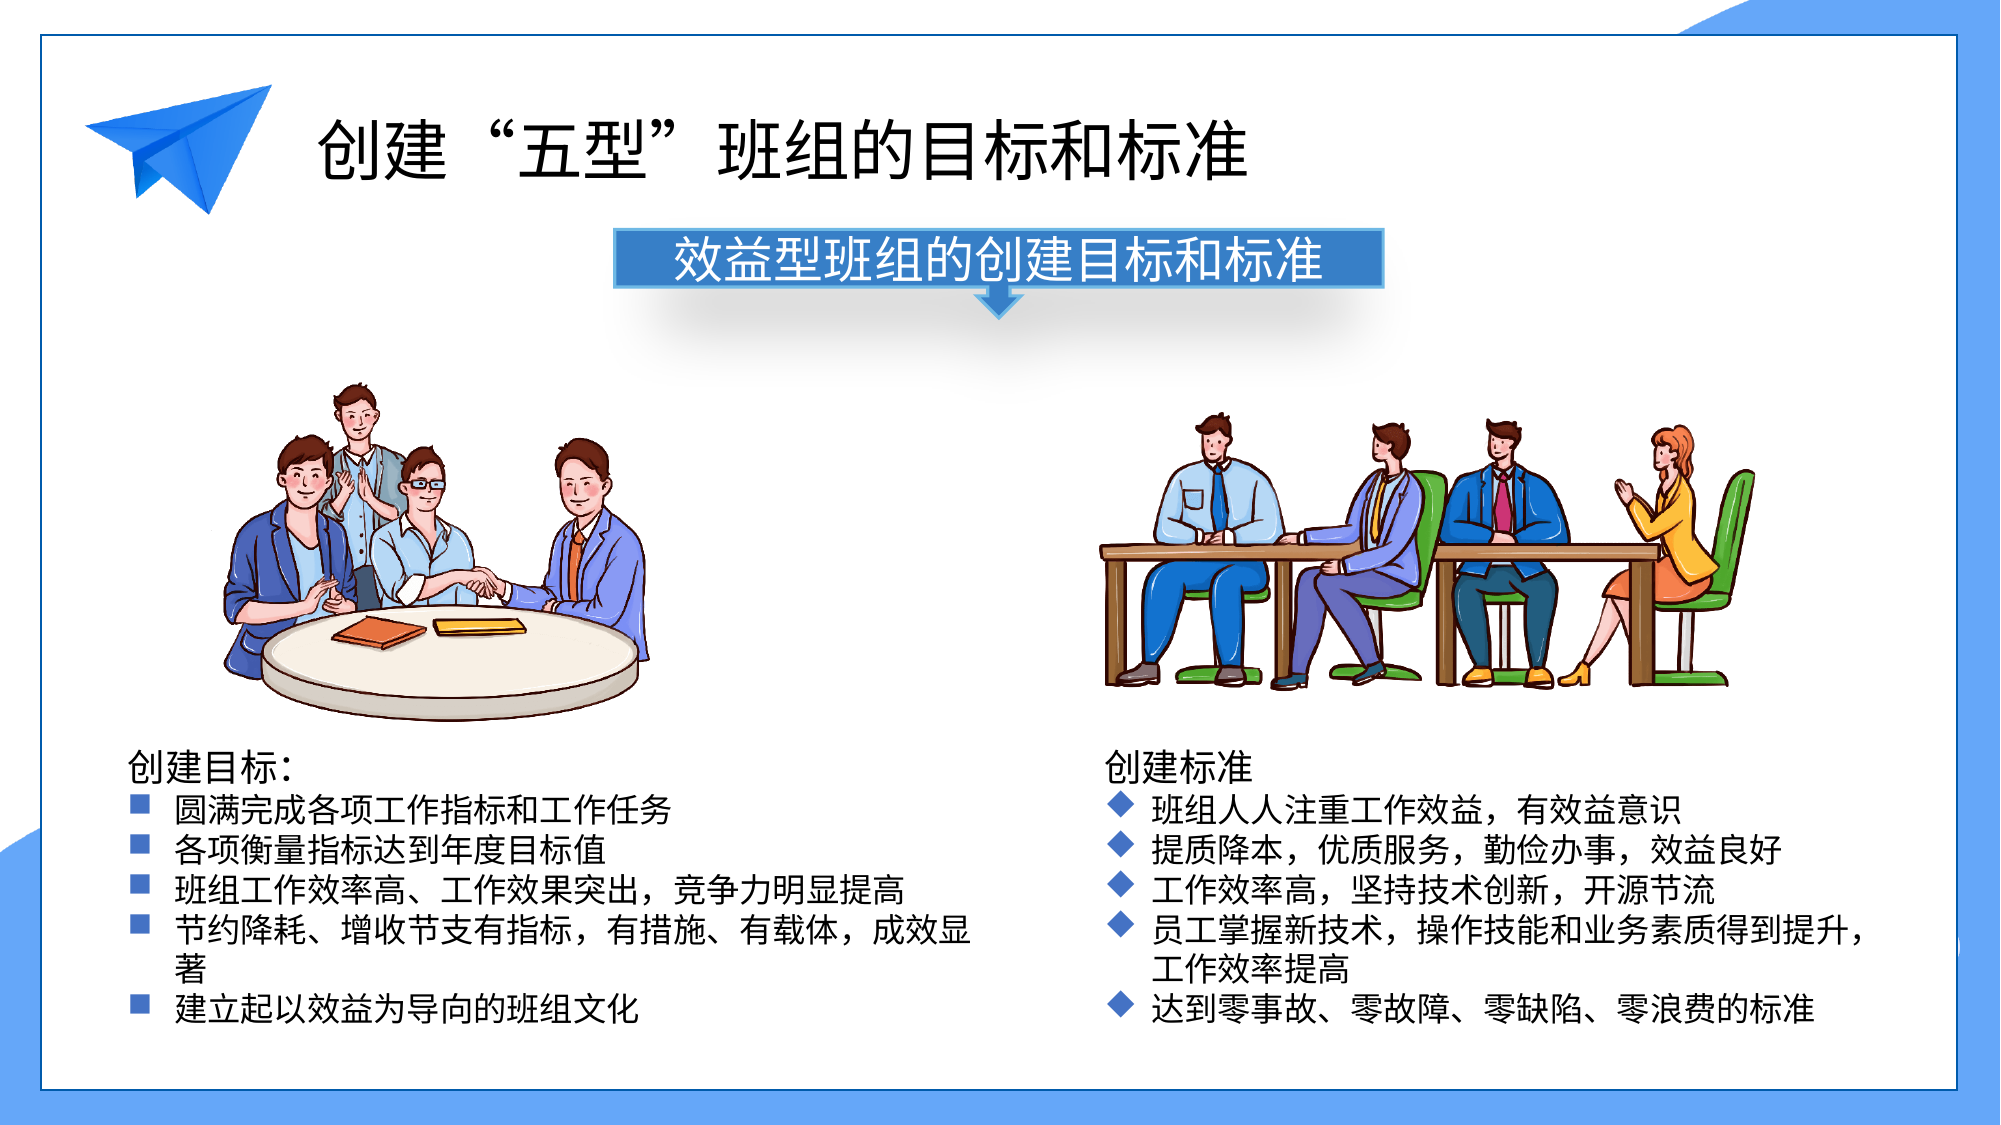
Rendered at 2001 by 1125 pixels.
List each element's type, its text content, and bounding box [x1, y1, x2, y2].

text_box 效益型班组的创建目标和标准 [613, 228, 1072, 320]
text_box 创建标准 班组人人注重工作效益，有效益意识 提质降本，优质服务，勤俭办事，效益良好 工作效率高，坚持技术创新，开源节流 员工掌握新技术，操作技能和业务素质得到提升，工作效率提高 达到零事故、零故障、零缺陷、零浪费的标准 [1089, 736, 1886, 1036]
picture [0, 0, 2000, 1125]
text_box 创建目标： 圆满完成各项工作指标和工作任务 各项衡量指标达到年度目标值 班组工作效率高、工作效果突出，竞争力明显提高 节约降耗、增收节支有指标，有措施、有载体，成效显著 建立起以效益为导向的班组文化 [112, 736, 997, 1036]
